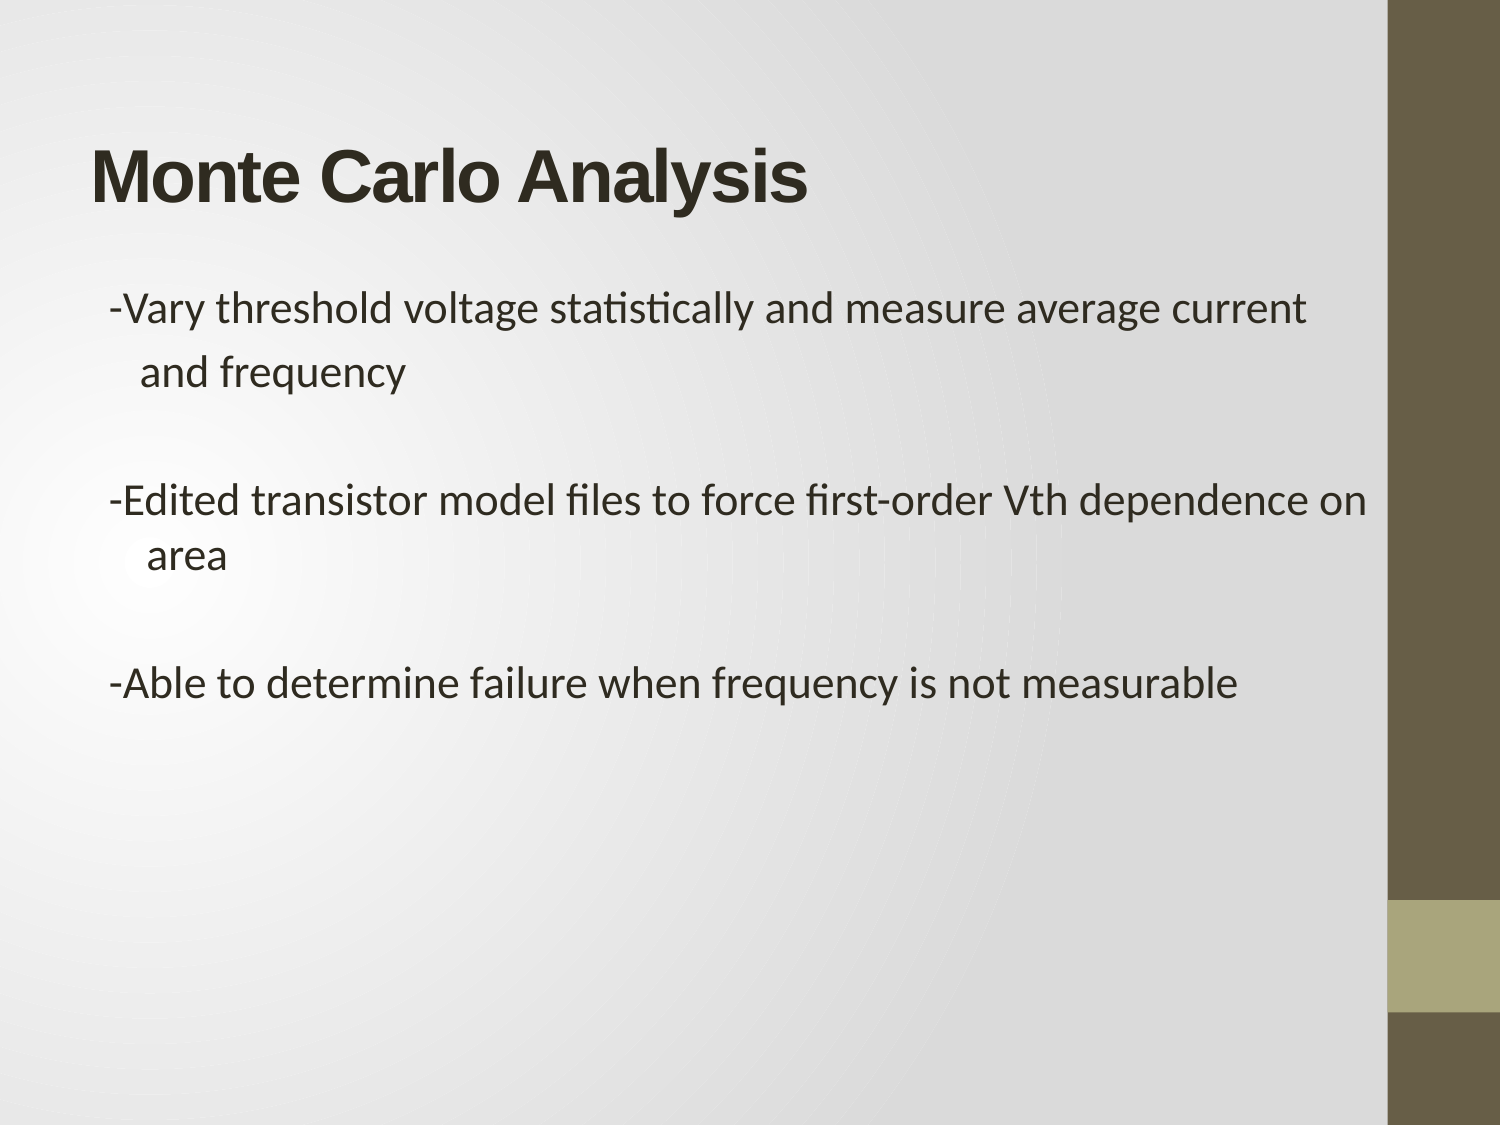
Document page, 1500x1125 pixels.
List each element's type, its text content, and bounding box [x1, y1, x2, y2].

title Monte Carlo Analysis [75, 14, 1425, 233]
list -Vary threshold voltage statistically and measure average current and frequency -Edited transistor model files to force first-order Vth dependence on area -Able to determine failure when frequency is not measurable [75, 262, 1425, 931]
